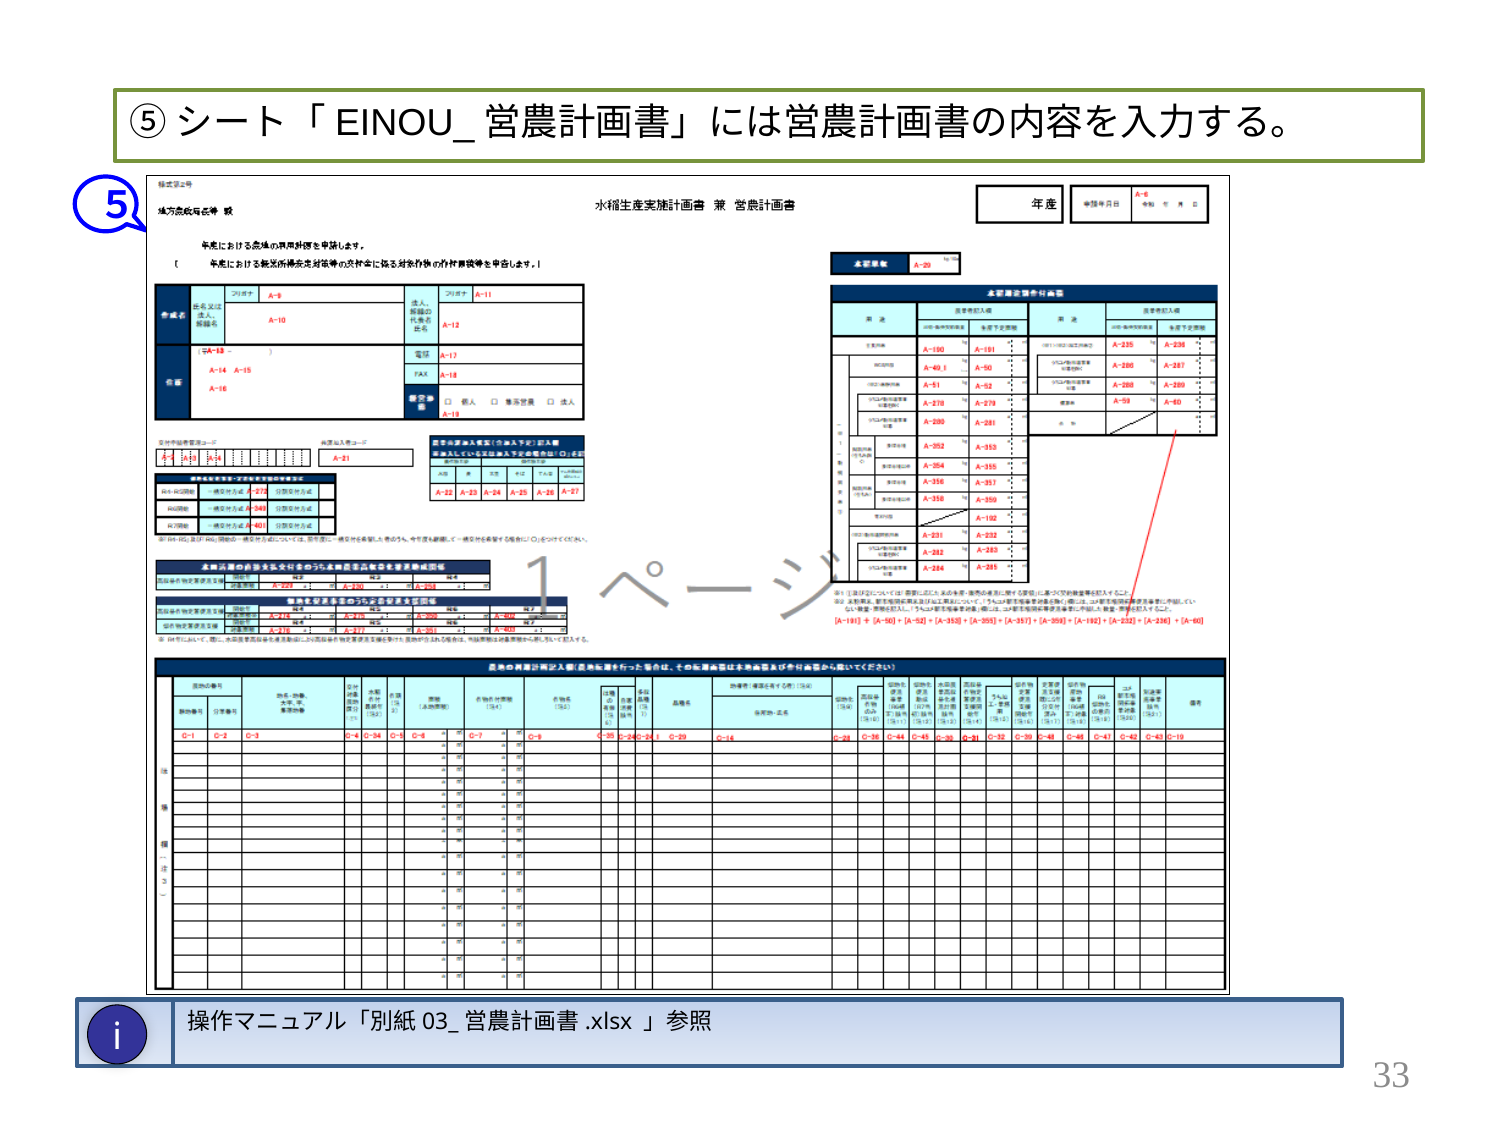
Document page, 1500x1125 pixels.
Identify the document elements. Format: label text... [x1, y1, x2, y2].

text_box ⑤シート「EINOU_営農計画書」には営農計画書の内容を入力する。 [113, 88, 1425, 163]
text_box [76, 999, 1343, 1067]
picture [146, 175, 1230, 995]
text_box ５ [72, 174, 141, 234]
slide_number 32 [1074, 1042, 1425, 1103]
